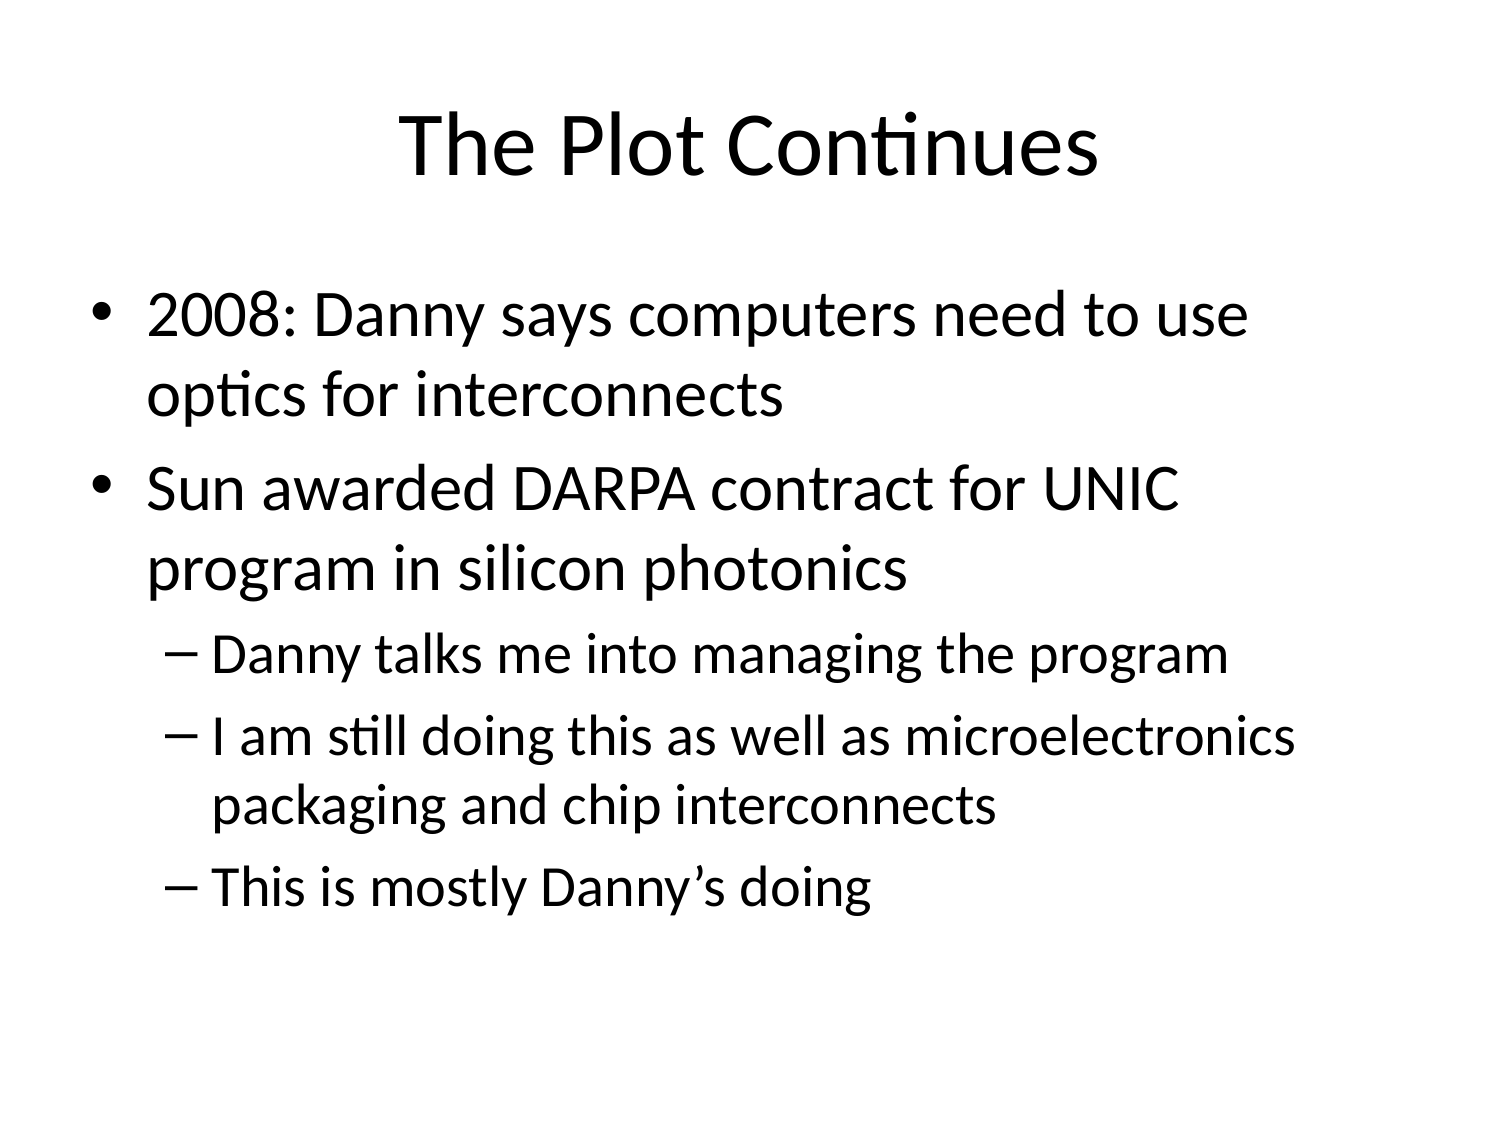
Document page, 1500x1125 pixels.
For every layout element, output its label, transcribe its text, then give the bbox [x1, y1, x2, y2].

title The Plot Continues [75, 45, 1425, 233]
list 2008: Danny says computers need to use optics for interconnects Sun awarded DARPA contract for UNIC program in silicon photonics Danny talks me into managing the program I am still doing this as well as microelectronics packaging and chip interconnects This is mostly Danny’s doing [75, 262, 1425, 1005]
